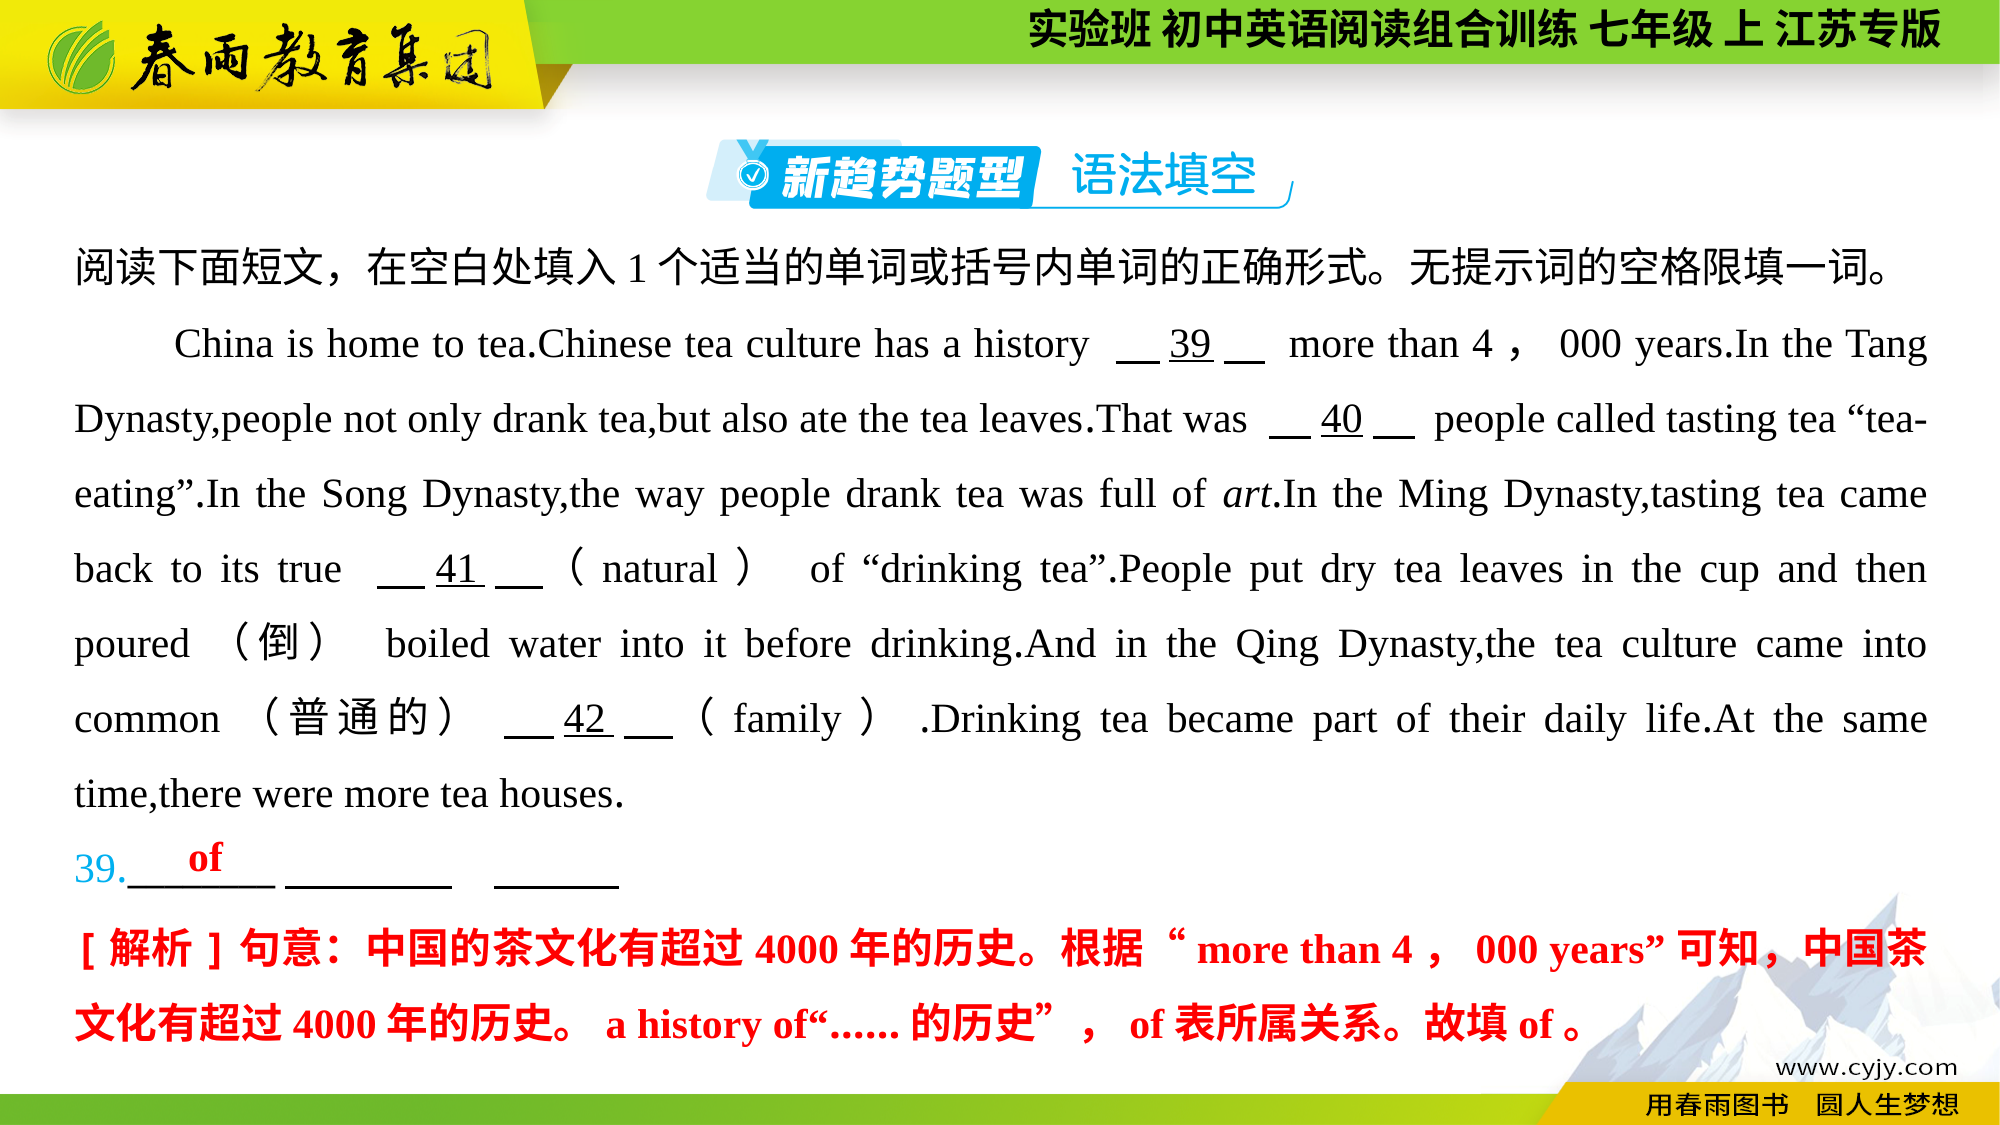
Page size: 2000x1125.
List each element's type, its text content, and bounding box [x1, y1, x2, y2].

text_box of [173, 822, 238, 888]
picture [0, 0, 2000, 1125]
list 阅读下面短文，在空白处填入1个适当的单词或括号内单词的正确形式。无提示词的空格限填一词。 China is home to tea.Chinese tea culture has a history 39 more than 4，000 years.In the Tang Dynasty,people not only drank tea,but also ate the tea leaves.That was 40 people called tasting tea “tea-eating”.In the Song Dynasty,the way people drank tea was full of art.In the Ming Dynasty,tasting tea came back to its true 41 （natural） of “drinking tea”.People put dry tea leaves in the cup and then poured（倒） boiled water into it before drinking.And in the Qing Dynasty,the tea culture came into common（普通的） 42 （family）.Drinking tea became part of their daily life.At the same time,there were more tea houses. 39.________ [59, 208, 1944, 889]
text_box [解析]句意：中国的茶文化有超过4000年的历史。根据“more than 4，000 years”可知，中国茶文化有超过4000年的历史。a history of“……的历史”，of表所属关系。故填of。 [59, 889, 1944, 1055]
